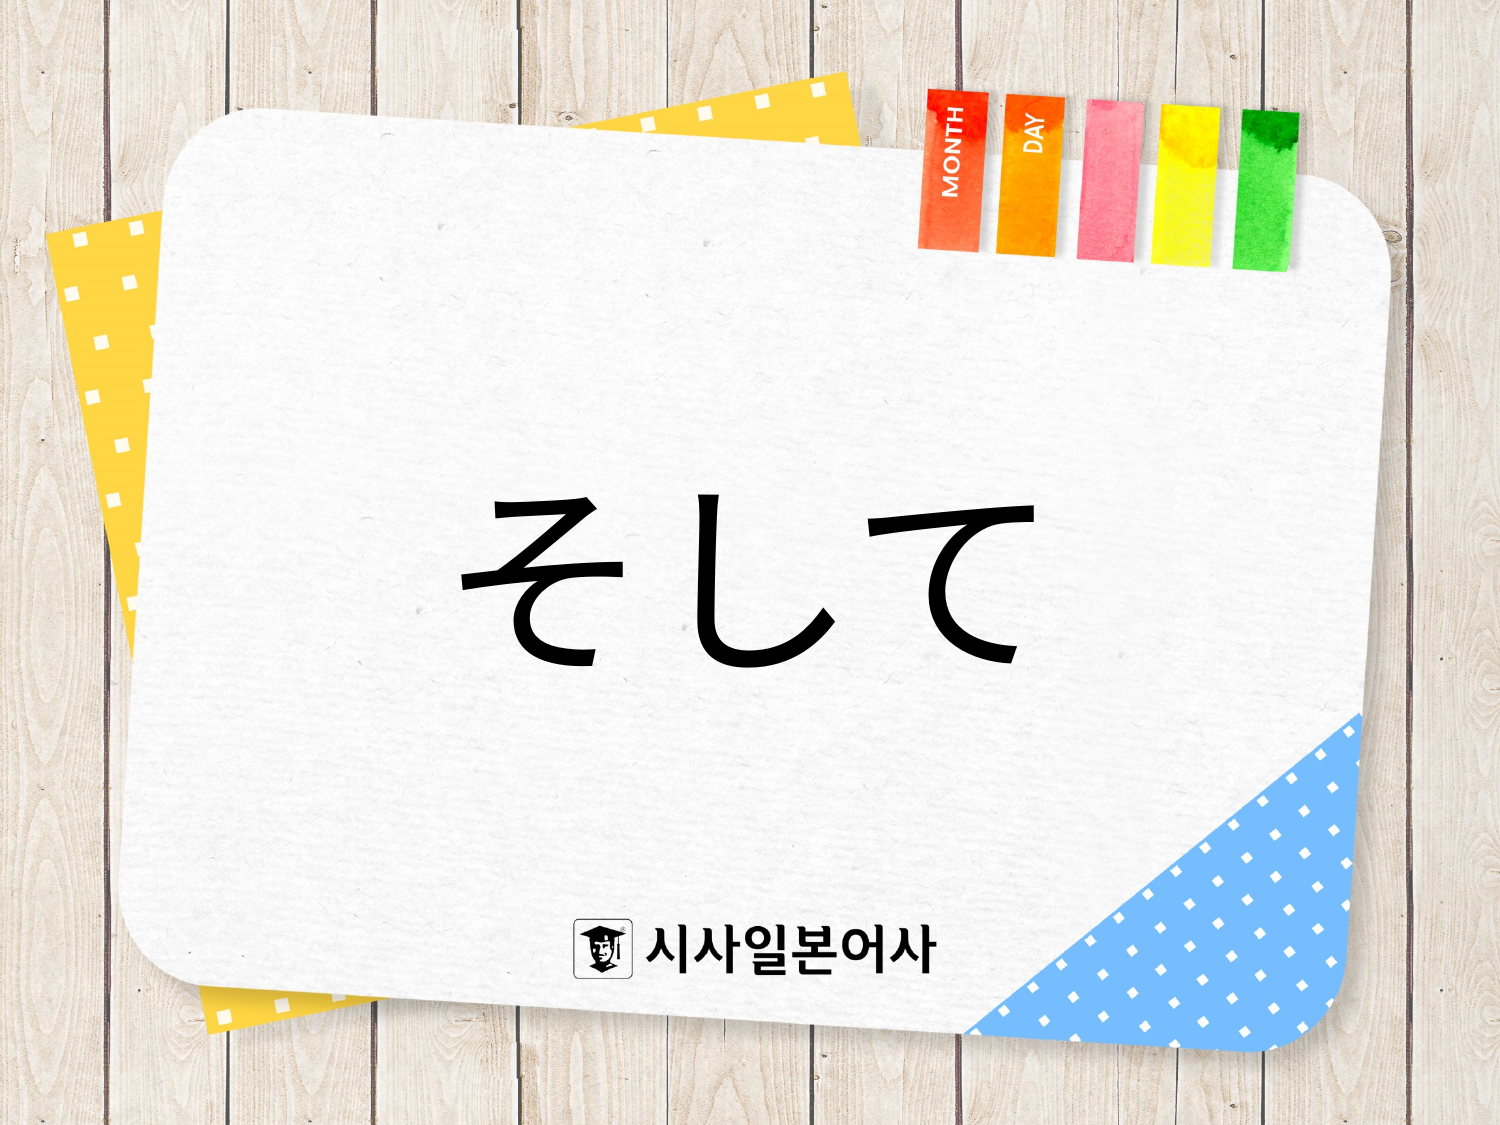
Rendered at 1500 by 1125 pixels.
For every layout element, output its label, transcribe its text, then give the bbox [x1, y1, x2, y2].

picture [0, 0, 1500, 1125]
title そして [75, 338, 1425, 811]
